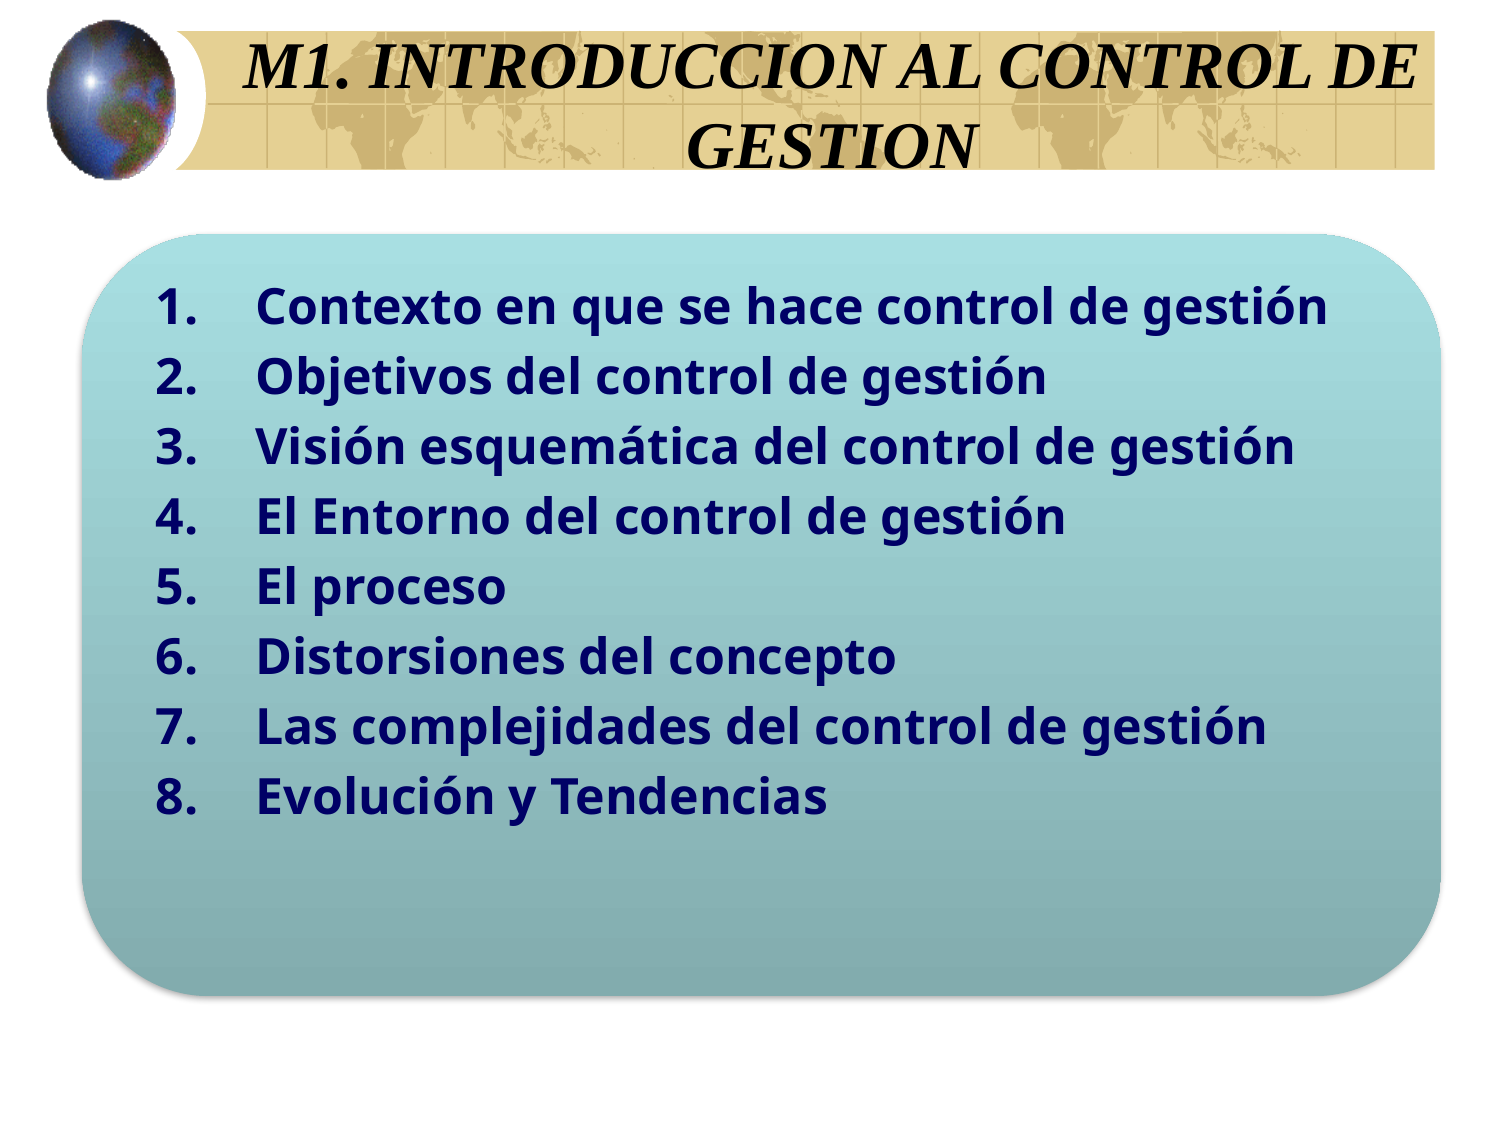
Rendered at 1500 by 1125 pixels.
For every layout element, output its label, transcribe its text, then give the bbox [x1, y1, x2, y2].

list Contexto en que se hace control de gestión Objetivos del control de gestión Visión esquemática del control de gestión El Entorno del control de gestión El proceso Distorsiones del concepto Las complejidades del control de gestión Evolución y Tendencias [140, 266, 1407, 943]
text_box [81, 234, 1442, 997]
picture [42, 14, 190, 185]
title M1. INTRODUCCION AL CONTROL DE GESTION [218, 77, 1448, 126]
